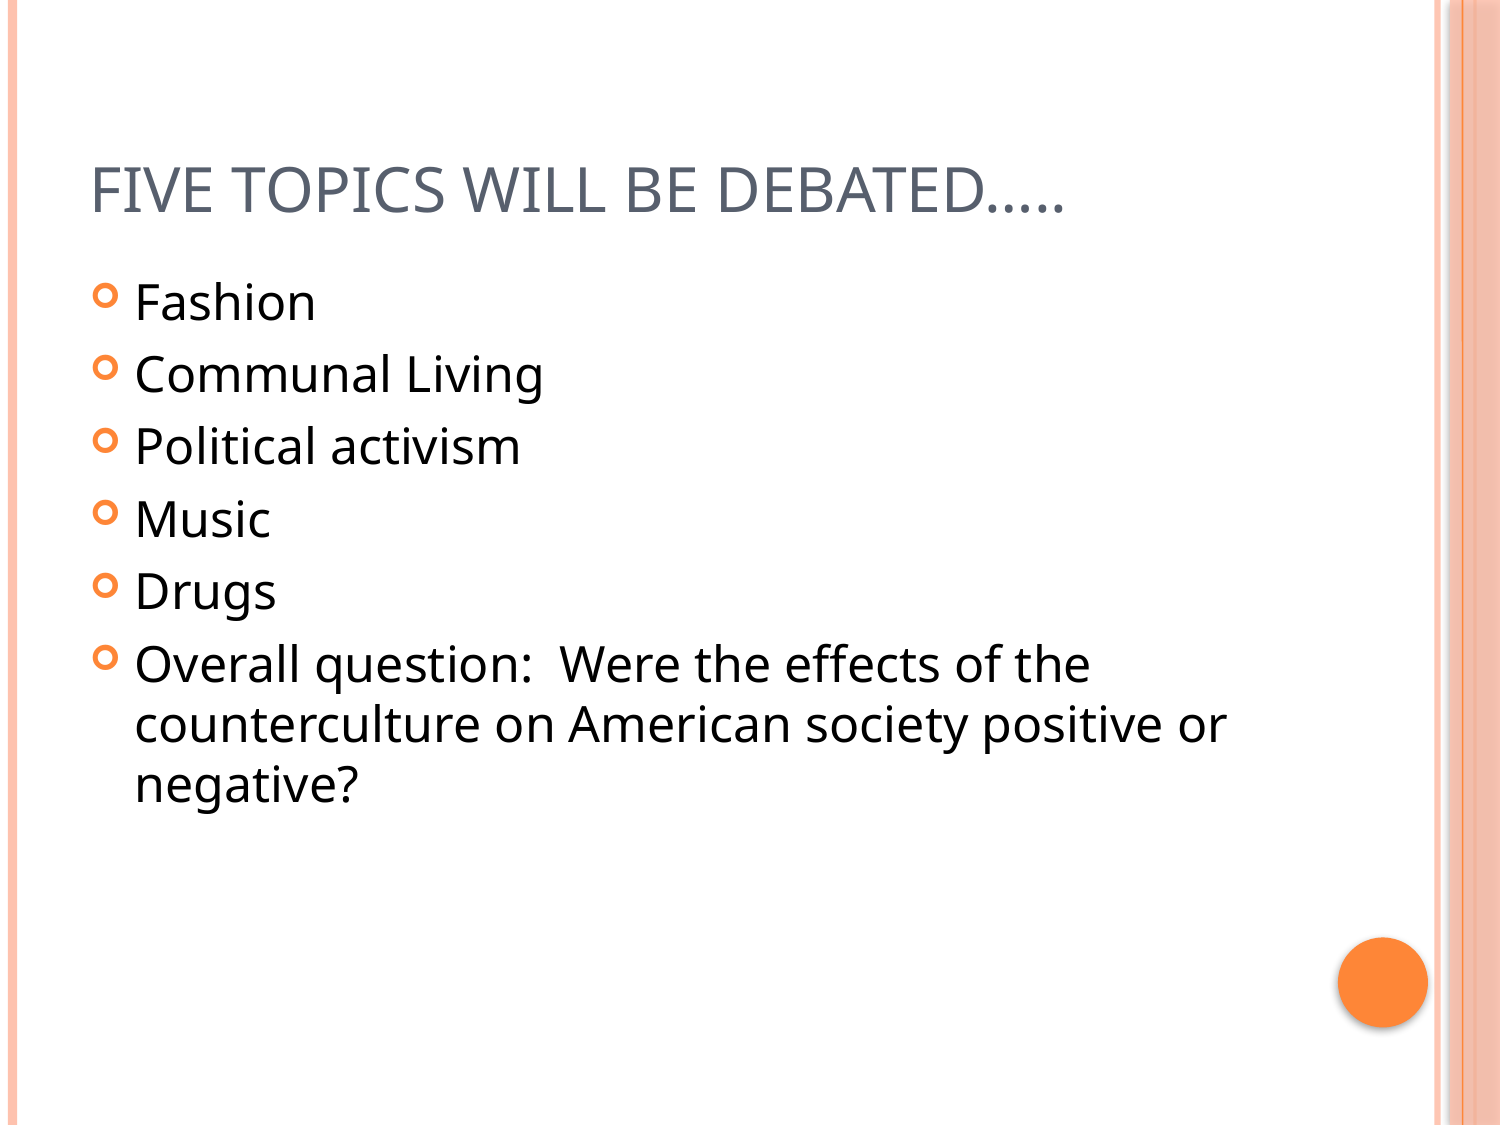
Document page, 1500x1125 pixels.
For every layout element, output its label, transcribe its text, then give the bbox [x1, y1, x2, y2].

list Fashion Communal Living Political activism Music Drugs Overall question: Were the effects of the counterculture on American society positive or negative? [75, 262, 1300, 1062]
title five Topics will be debated….. [75, 45, 1300, 233]
